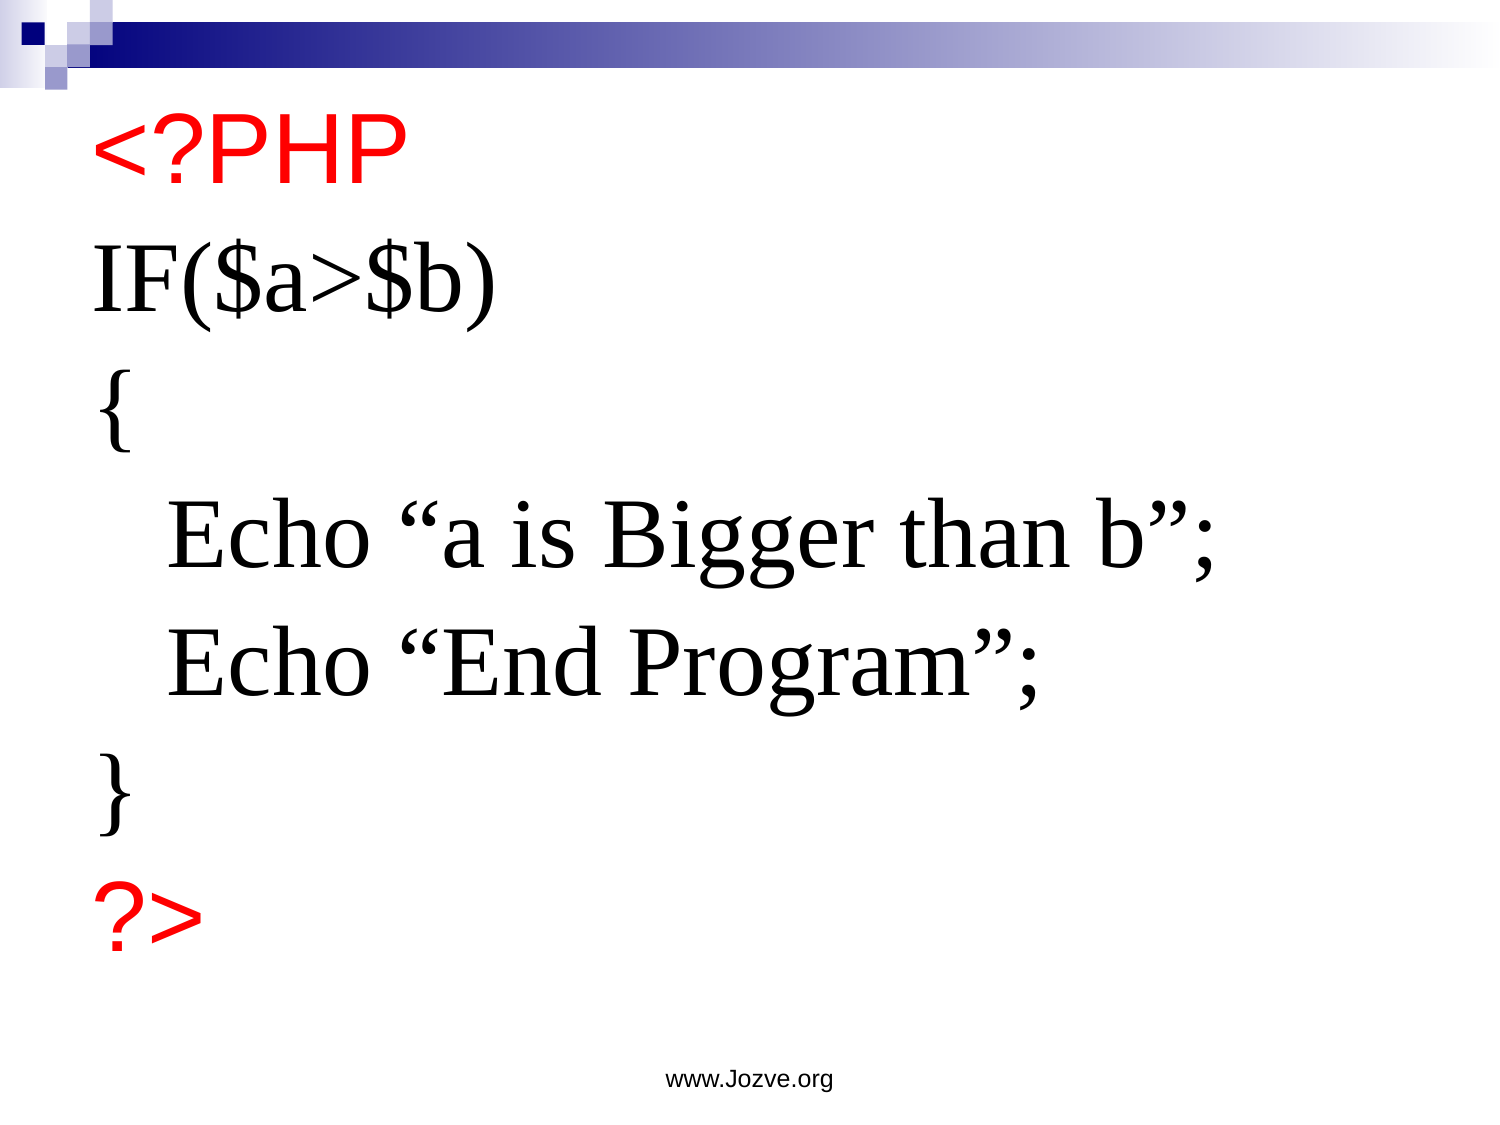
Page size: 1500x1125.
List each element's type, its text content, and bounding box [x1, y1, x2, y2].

footer www.Jozve.org [512, 1024, 988, 1101]
text_box [100, 467, 1451, 1047]
list <?PHP IF($a>$b) { Echo “a is Bigger than b”; Echo “End Program”; } ?> [76, 89, 1412, 1024]
